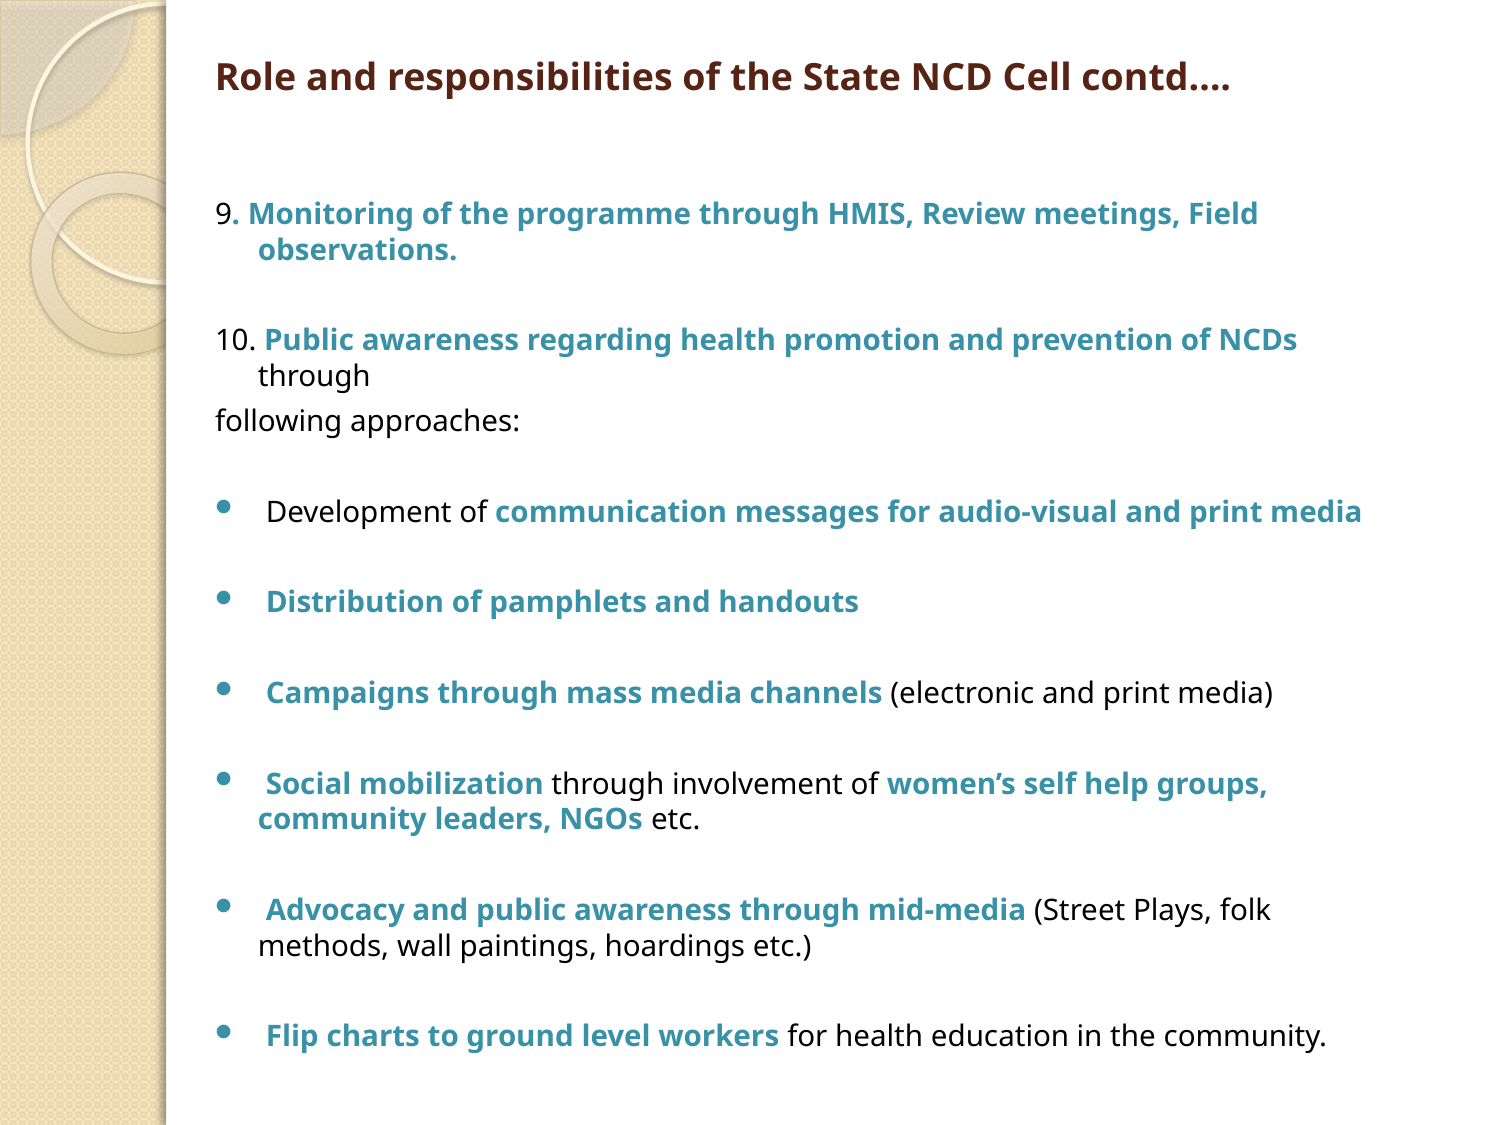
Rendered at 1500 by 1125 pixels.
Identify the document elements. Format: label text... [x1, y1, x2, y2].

list 9. Monitoring of the programme through HMIS, Review meetings, Field observations. 10. Public awareness regarding health promotion and prevention of NCDs through following approaches: Development of communication messages for audio-visual and print media Distribution of pamphlets and handouts Campaigns through mass media channels (electronic and print media) Social mobilization through involvement of women’s self help groups, community leaders, NGOs etc. Advocacy and public awareness through mid-media (Street Plays, folk methods, wall paintings, hoardings etc.) Flip charts to ground level workers for health education in the community. [187, 187, 1425, 1063]
title Role and responsibilities of the State NCD Cell contd…. [200, 45, 1425, 150]
